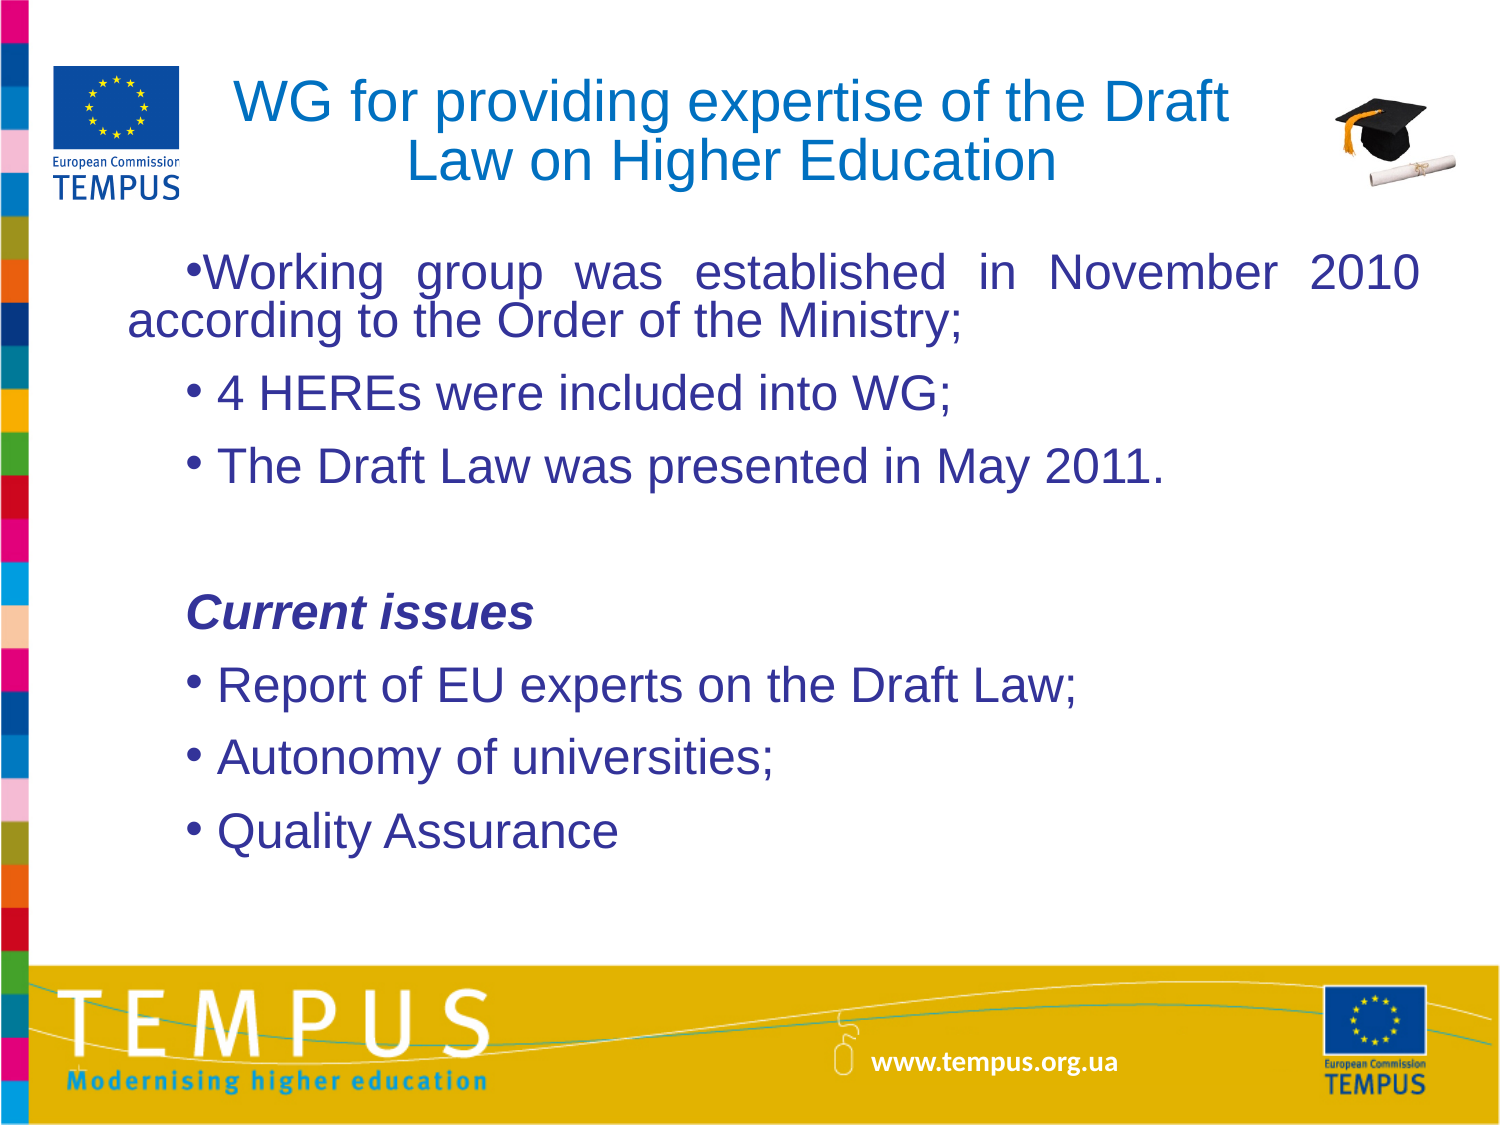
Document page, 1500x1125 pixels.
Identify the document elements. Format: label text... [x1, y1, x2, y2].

text_box www.tempus.org.ua [856, 1034, 1270, 1085]
picture [0, 0, 1500, 1125]
title WG for providing expertise of the Draft Law on Higher Education [183, 66, 1282, 161]
subtitle Working group was established in November 2010 according to the Order of the Ministry; 4 HEREs were included into WG; The Draft Law was presented in May 2011. Current issues Report of EU experts on the Draft Law; Autonomy of universities; Quality Assurance [112, 243, 1436, 941]
